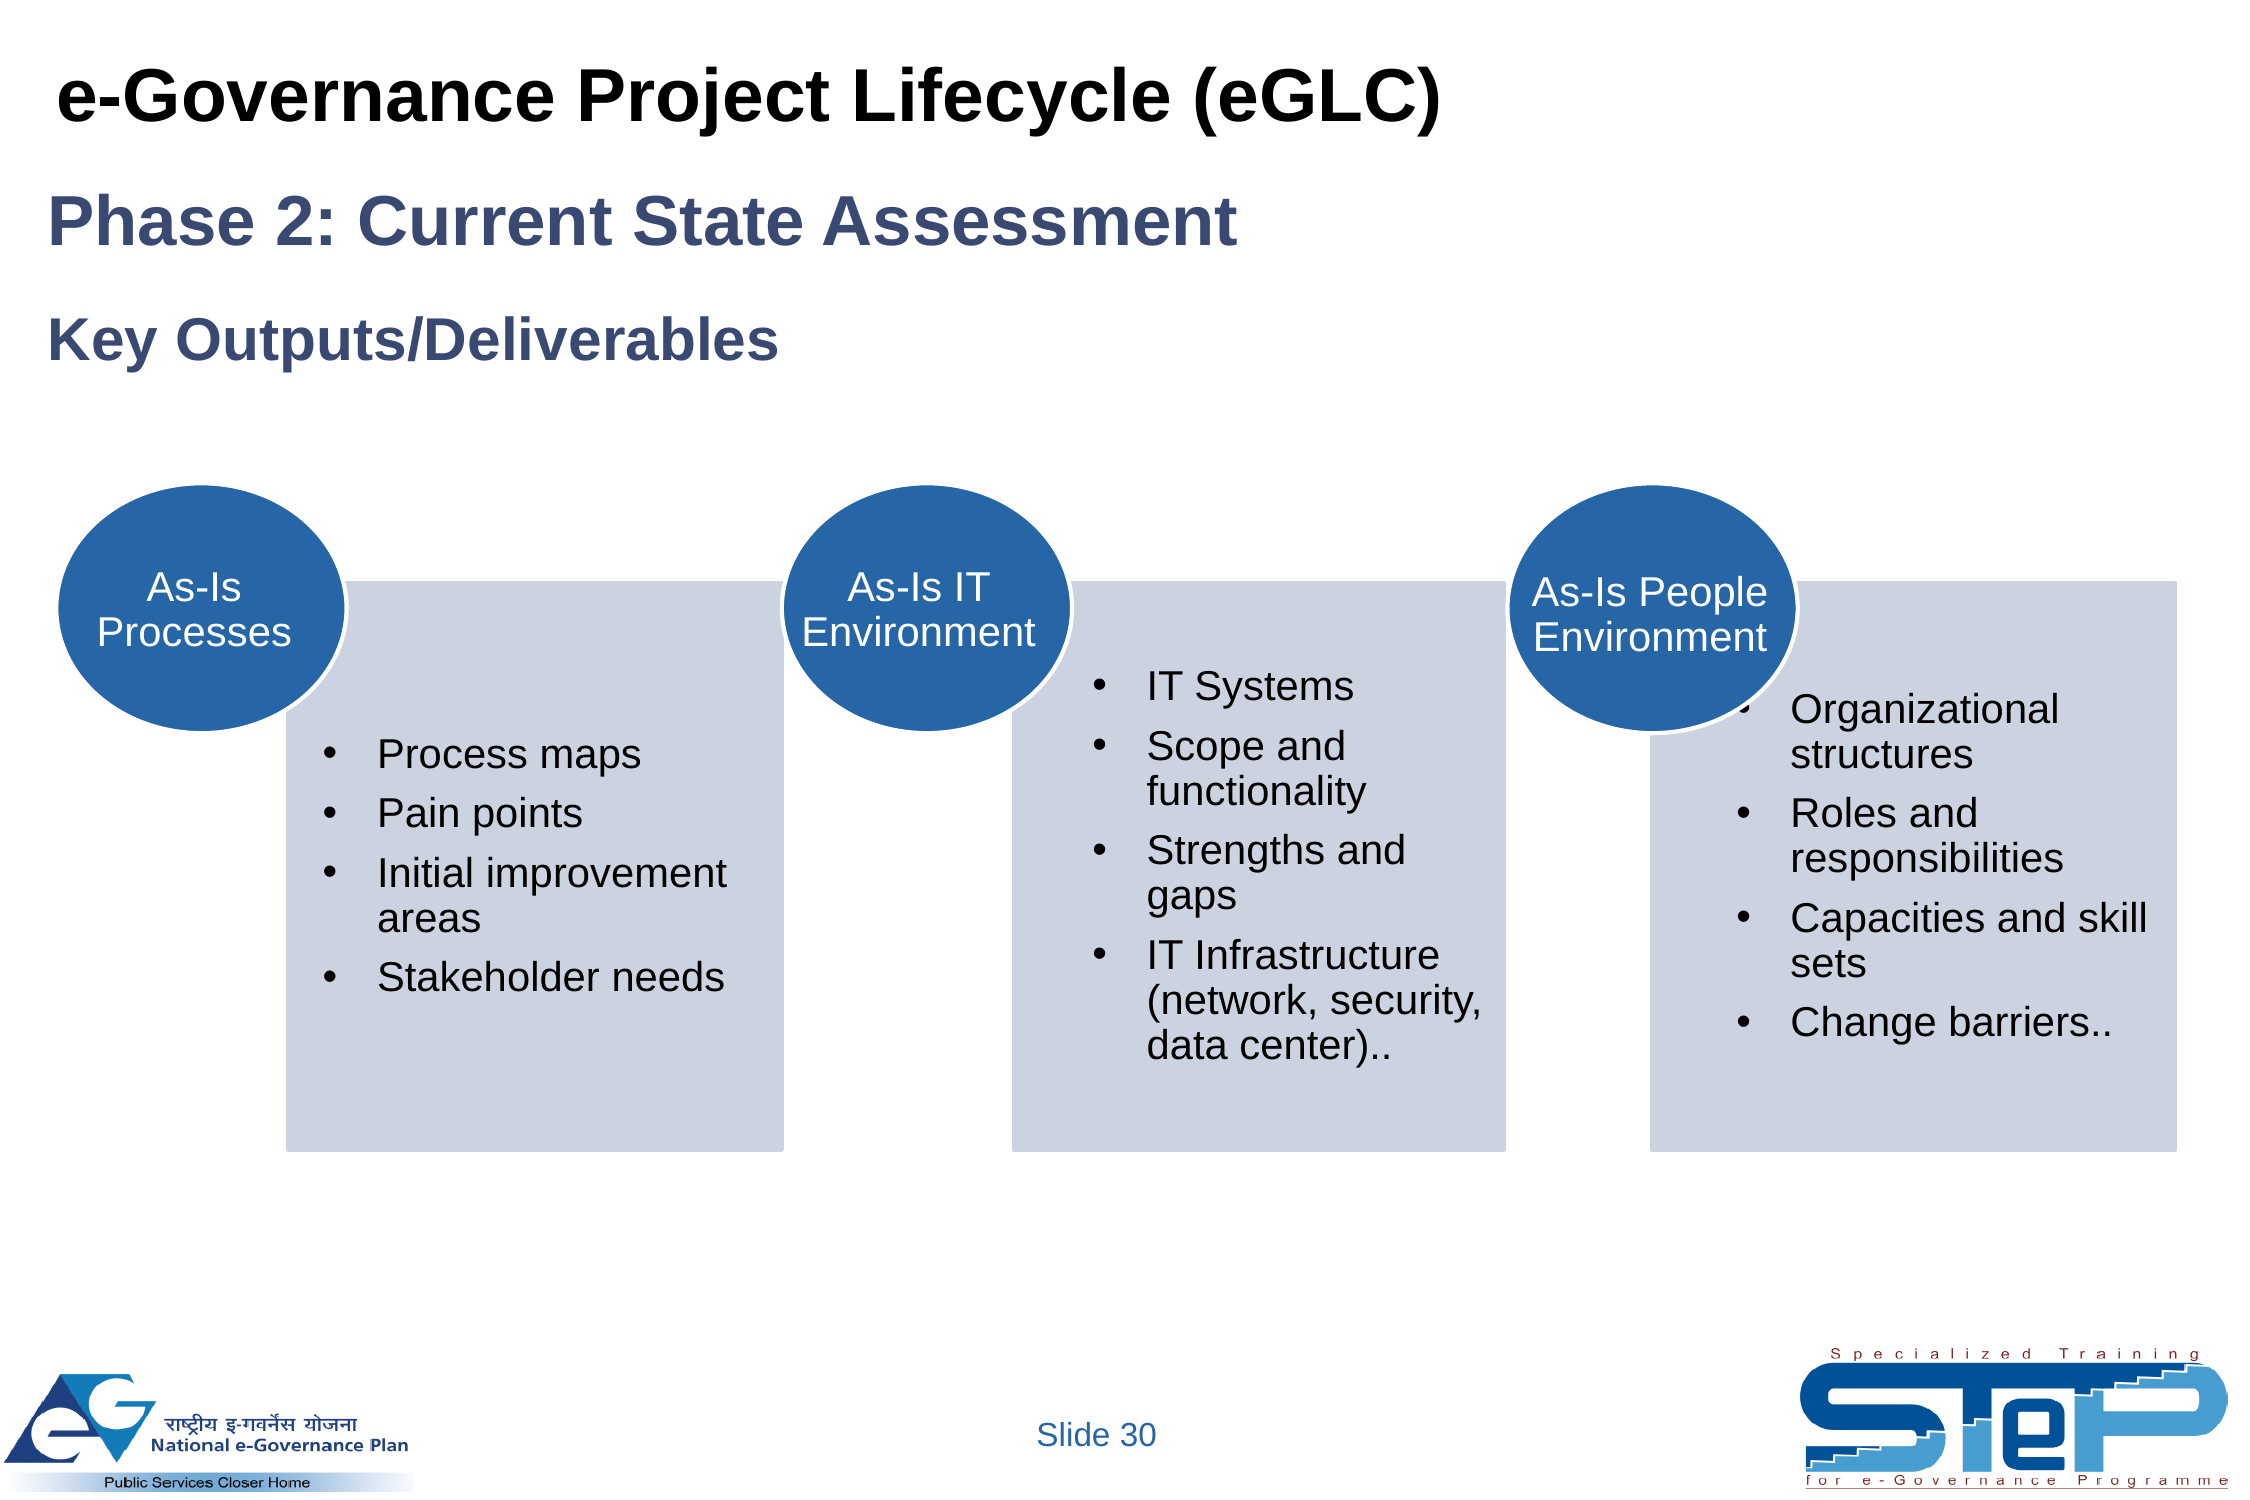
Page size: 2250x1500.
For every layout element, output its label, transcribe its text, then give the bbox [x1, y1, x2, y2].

picture [1800, 1348, 2228, 1489]
picture [3, 1374, 413, 1492]
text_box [1503, 482, 1798, 734]
title e-Governance Project Lifecycle (eGLC) [56, 16, 2082, 147]
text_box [288, 582, 783, 1151]
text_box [56, 482, 347, 734]
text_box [768, 482, 1073, 734]
text_box Phase 2: Current State Assessment [47, 147, 2092, 266]
text_box Key Outputs/Deliverables [47, 266, 2092, 407]
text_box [1013, 582, 1504, 1151]
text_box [1652, 582, 2176, 1151]
